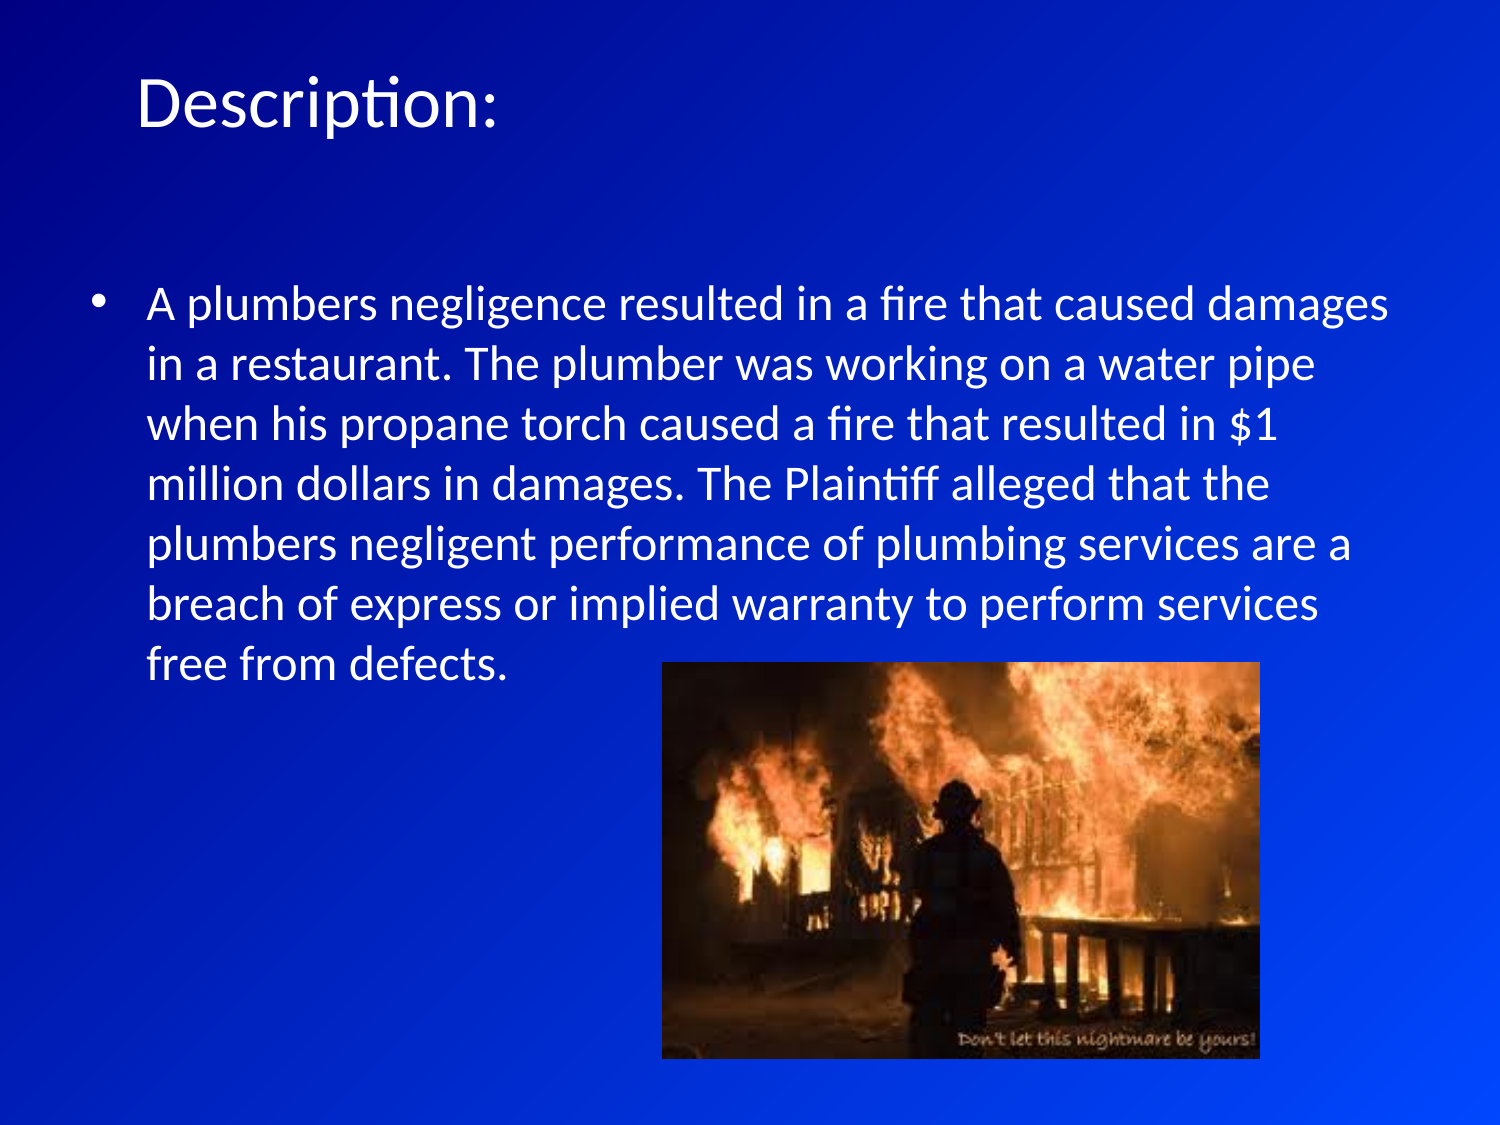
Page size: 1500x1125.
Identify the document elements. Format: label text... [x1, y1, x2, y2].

picture [662, 662, 1260, 1059]
title Description: [75, 45, 563, 150]
list A plumbers negligence resulted in a fire that caused damages in a restaurant. The plumber was working on a water pipe when his propane torch caused a fire that resulted in $1 million dollars in damages. The Plaintiff alleged that the plumbers negligent performance of plumbing services are a breach of express or implied warranty to perform services free from defects. [75, 262, 1425, 1005]
